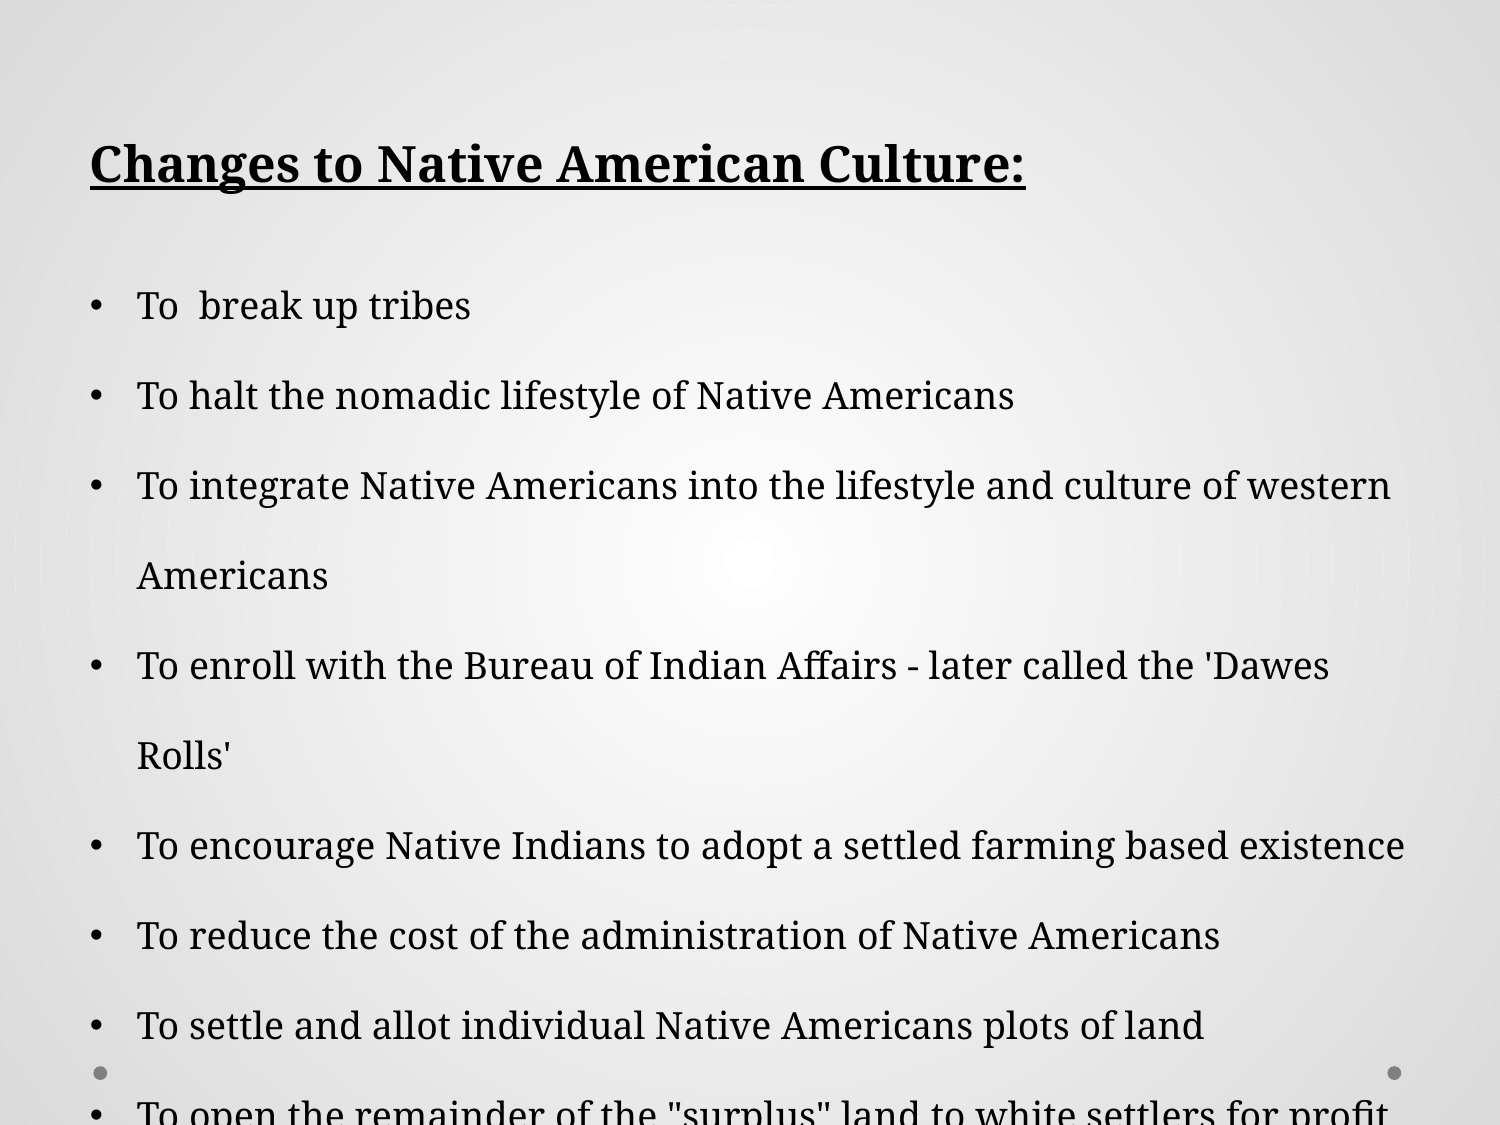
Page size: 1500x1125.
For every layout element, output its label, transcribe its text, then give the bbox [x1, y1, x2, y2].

text_box Changes to Native American Culture: To break up tribes To halt the nomadic lifestyle of Native Americans To integrate Native Americans into the lifestyle and culture of western Americans To enroll with the Bureau of Indian Affairs - later called the 'Dawes Rolls' To encourage Native Indians to adopt a settled farming based existence To reduce the cost of the administration of Native Americans To settle and allot individual Native Americans plots of land To open the remainder of the "surplus" land to white settlers for profit [74, 124, 1438, 1125]
